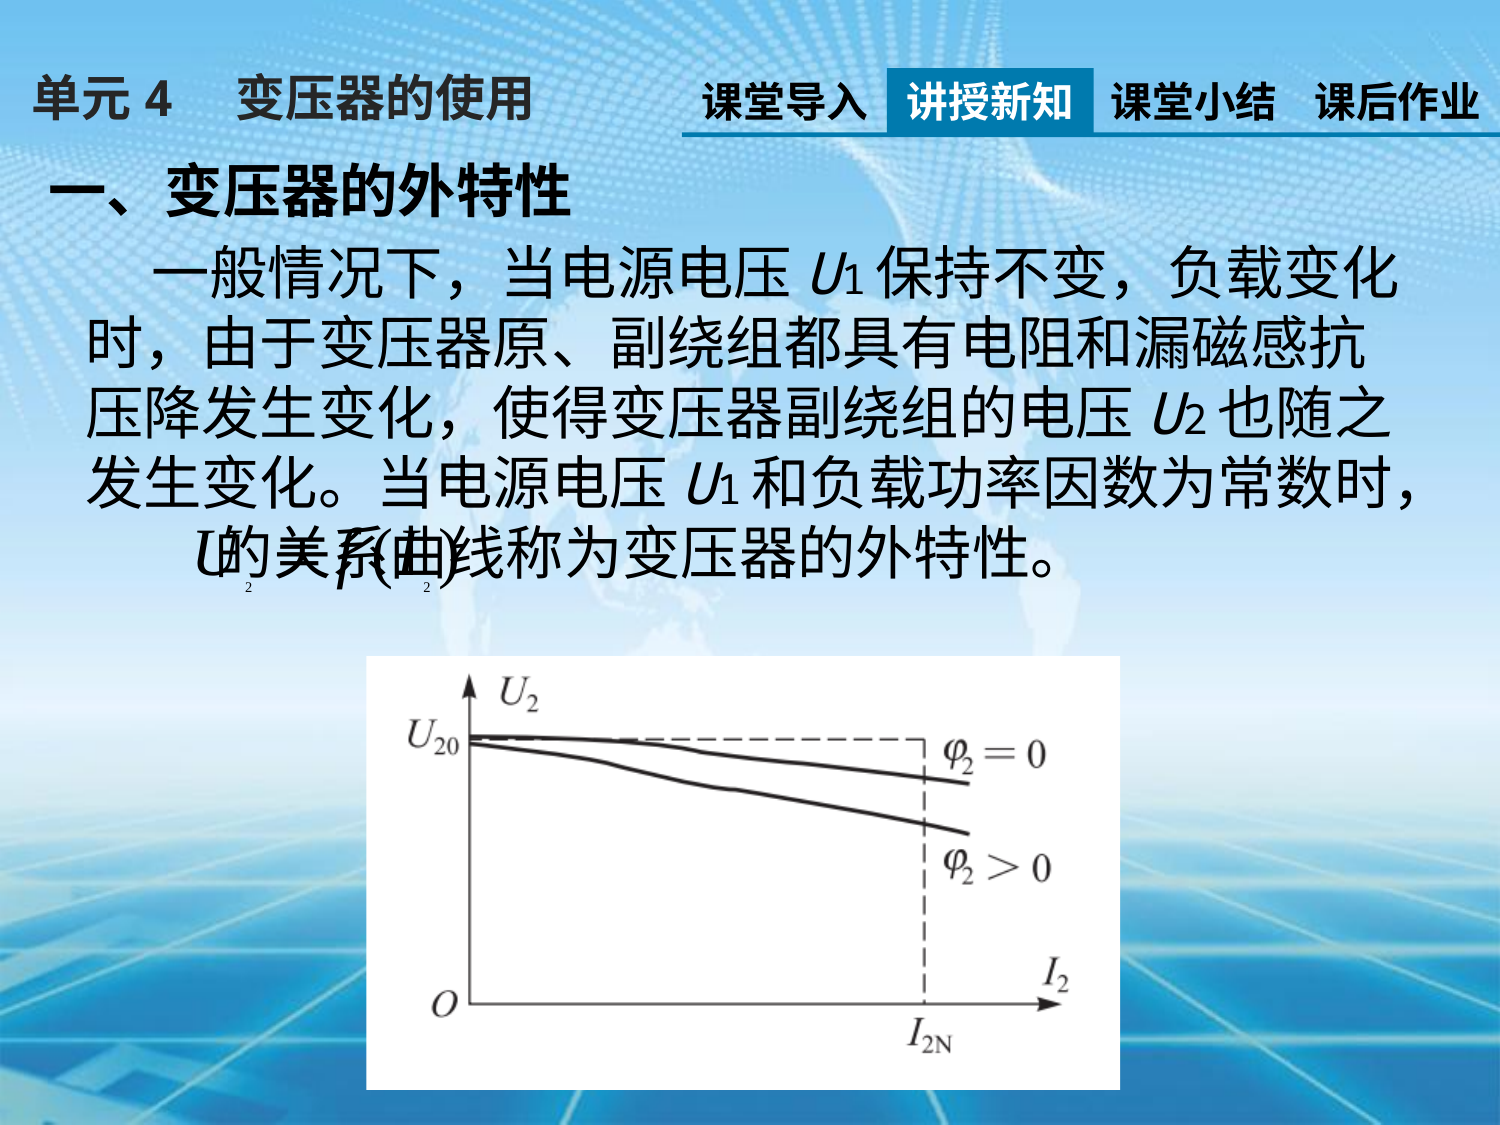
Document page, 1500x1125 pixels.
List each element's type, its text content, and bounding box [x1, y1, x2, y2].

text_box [194, 517, 464, 597]
picture [0, 0, 1500, 1125]
text_box 一、变压器的外特性 [33, 144, 1500, 234]
text_box 一般情况下，当电源电压U1保持不变，负载变化时，由于变压器原、副绕组都具有电阻和漏磁感抗压降发生变化，使得变压器副绕组的电压U2也随之发生变化。当电源电压U1和负载功率因数为常数时， 的关系曲线称为变压器的外特性。 [70, 234, 1417, 665]
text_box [16, 59, 1500, 135]
